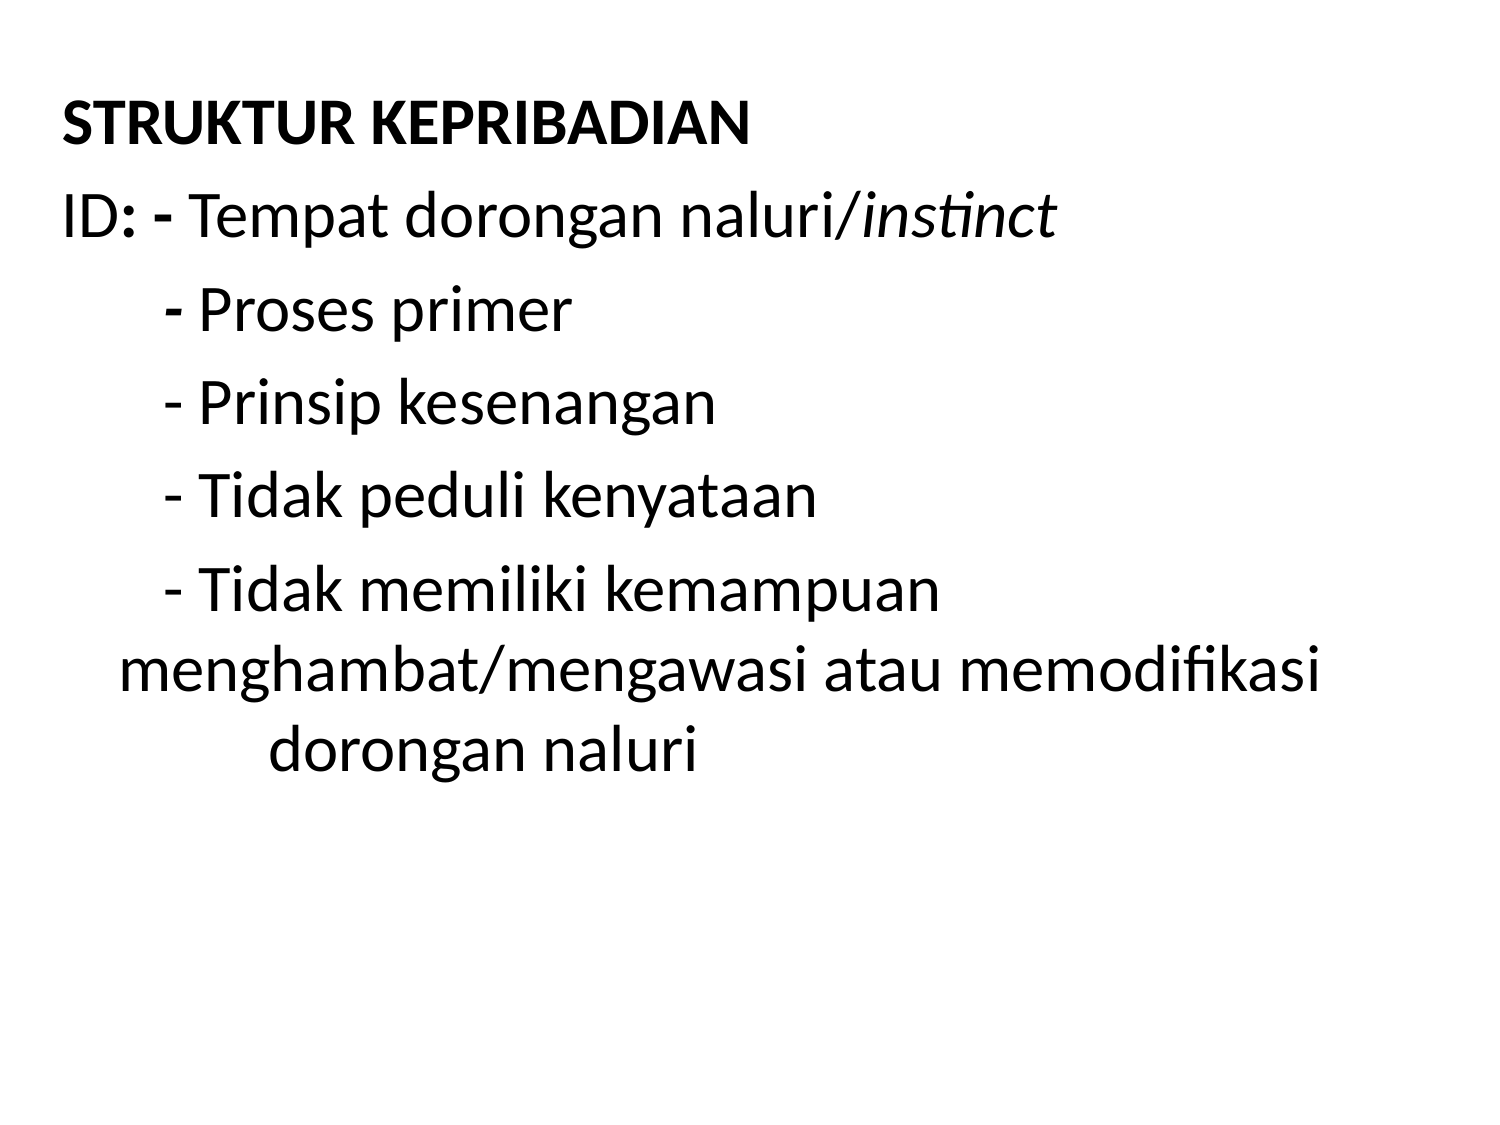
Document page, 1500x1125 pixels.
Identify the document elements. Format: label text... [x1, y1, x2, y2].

list STRUKTUR KEPRIBADIAN ID: - Tempat dorongan naluri/instinct - Proses primer - Prinsip kesenangan - Tidak peduli kenyataan - Tidak memiliki kemampuan menghambat/mengawasi atau memodifikasi dorongan naluri [46, 70, 1454, 1005]
